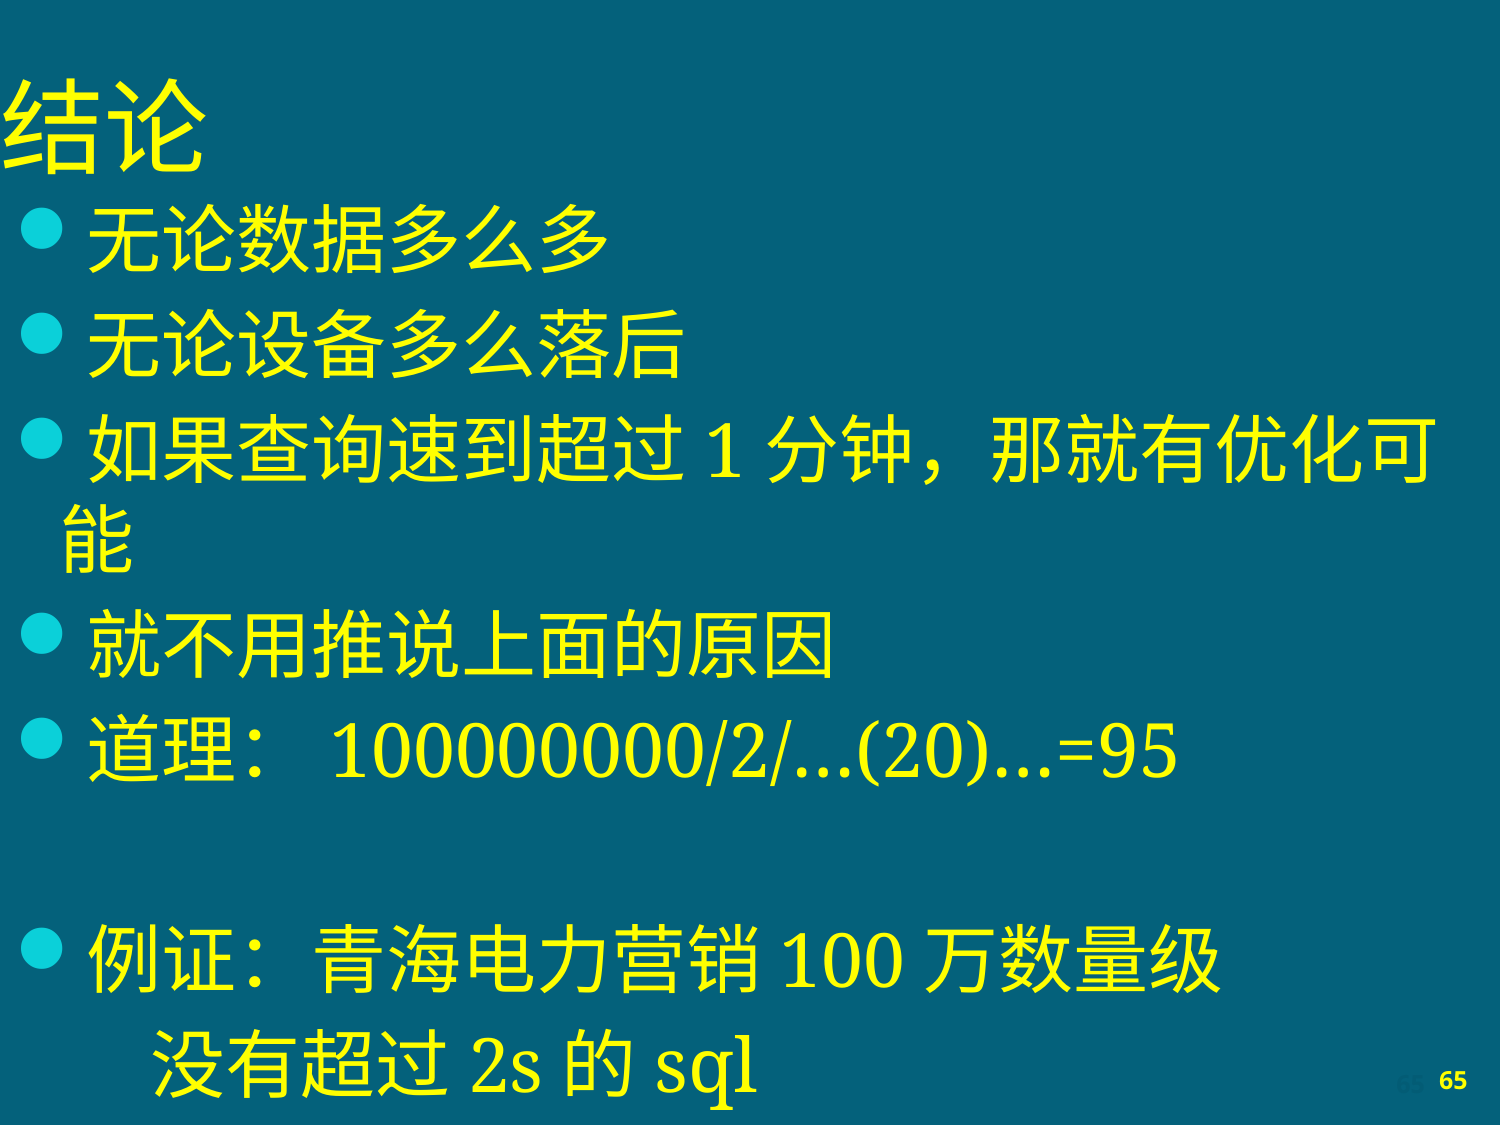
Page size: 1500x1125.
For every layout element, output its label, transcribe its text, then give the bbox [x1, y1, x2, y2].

text_box 65 [1155, 1024, 1468, 1100]
list 无论数据多么多 无论设备多么落后 如果查询速到超过1分钟，那就有优化可能 就不用推说上面的原因 道理：100000000/2/…(20)…=95 例证：青海电力营销100万数量级 没有超过2s的sql [0, 184, 1500, 1125]
title 结论 [0, 0, 1351, 184]
